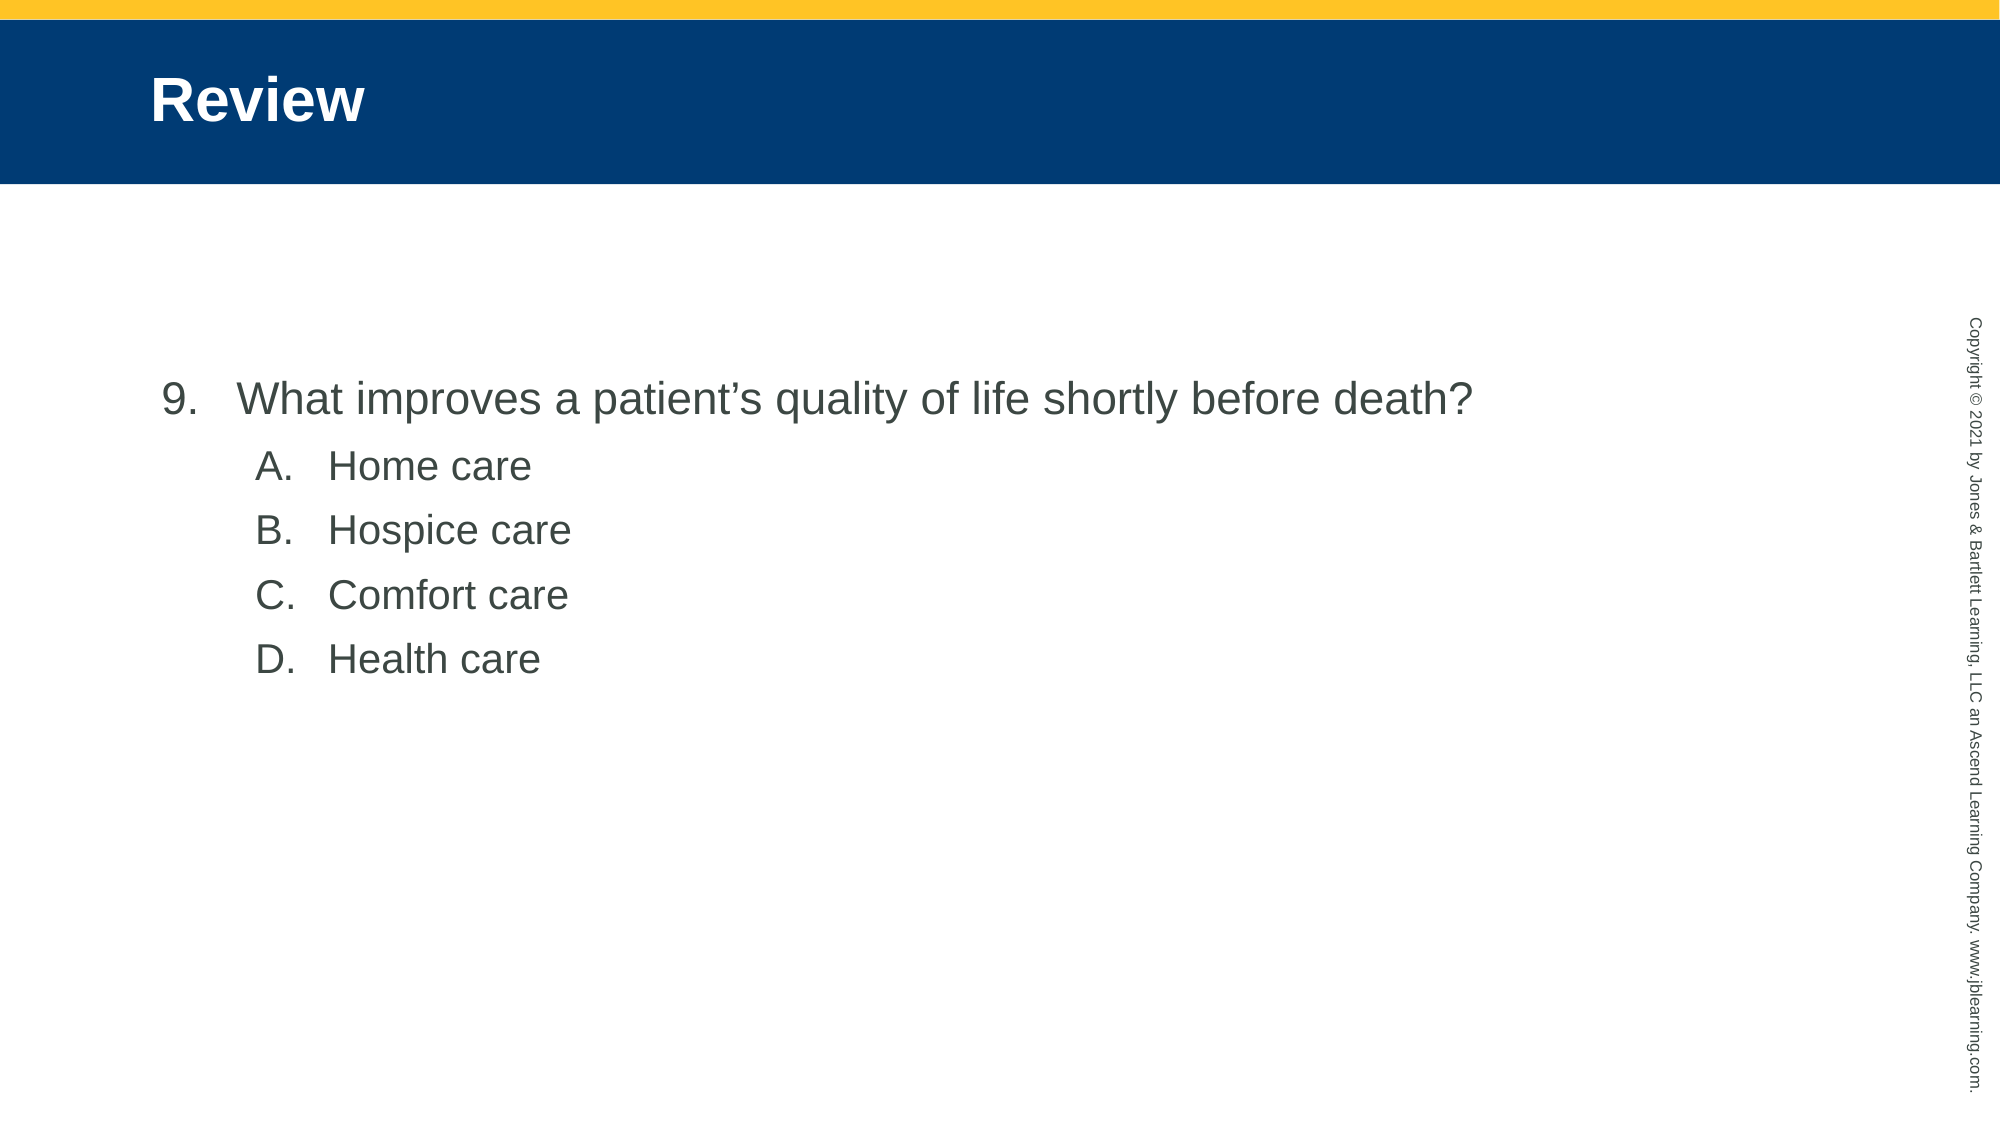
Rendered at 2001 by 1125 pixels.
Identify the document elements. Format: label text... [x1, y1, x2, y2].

list What improves a patient’s quality of life shortly before death? Home care Hospice care Comfort care Health care [146, 361, 1859, 1016]
title Review [0, 19, 2000, 185]
